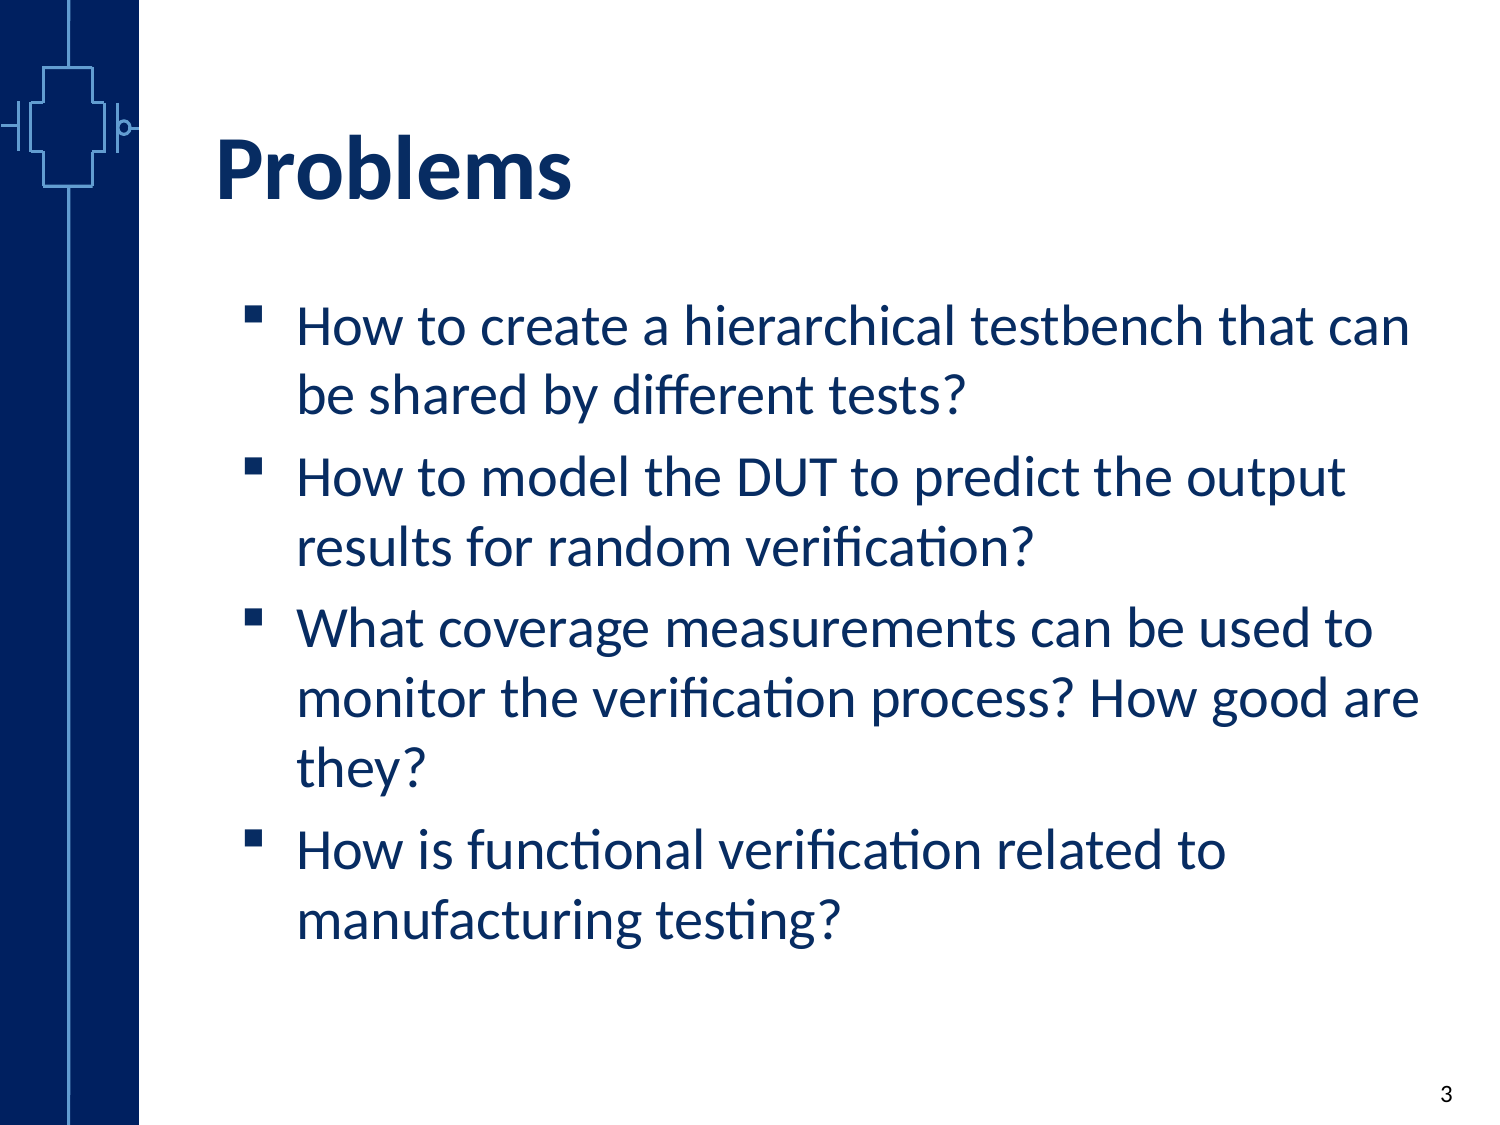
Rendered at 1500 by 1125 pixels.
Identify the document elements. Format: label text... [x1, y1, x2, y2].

text_box How to create a hierarchical testbench that can be shared by different tests? How to model the DUT to predict the output results for random verification? What coverage measurements can be used to monitor the verification process? How good are they? How is functional verification related to manufacturing testing? [225, 279, 1450, 1005]
title Problems [200, 37, 1388, 225]
slide_number 3 [1425, 1062, 1488, 1123]
